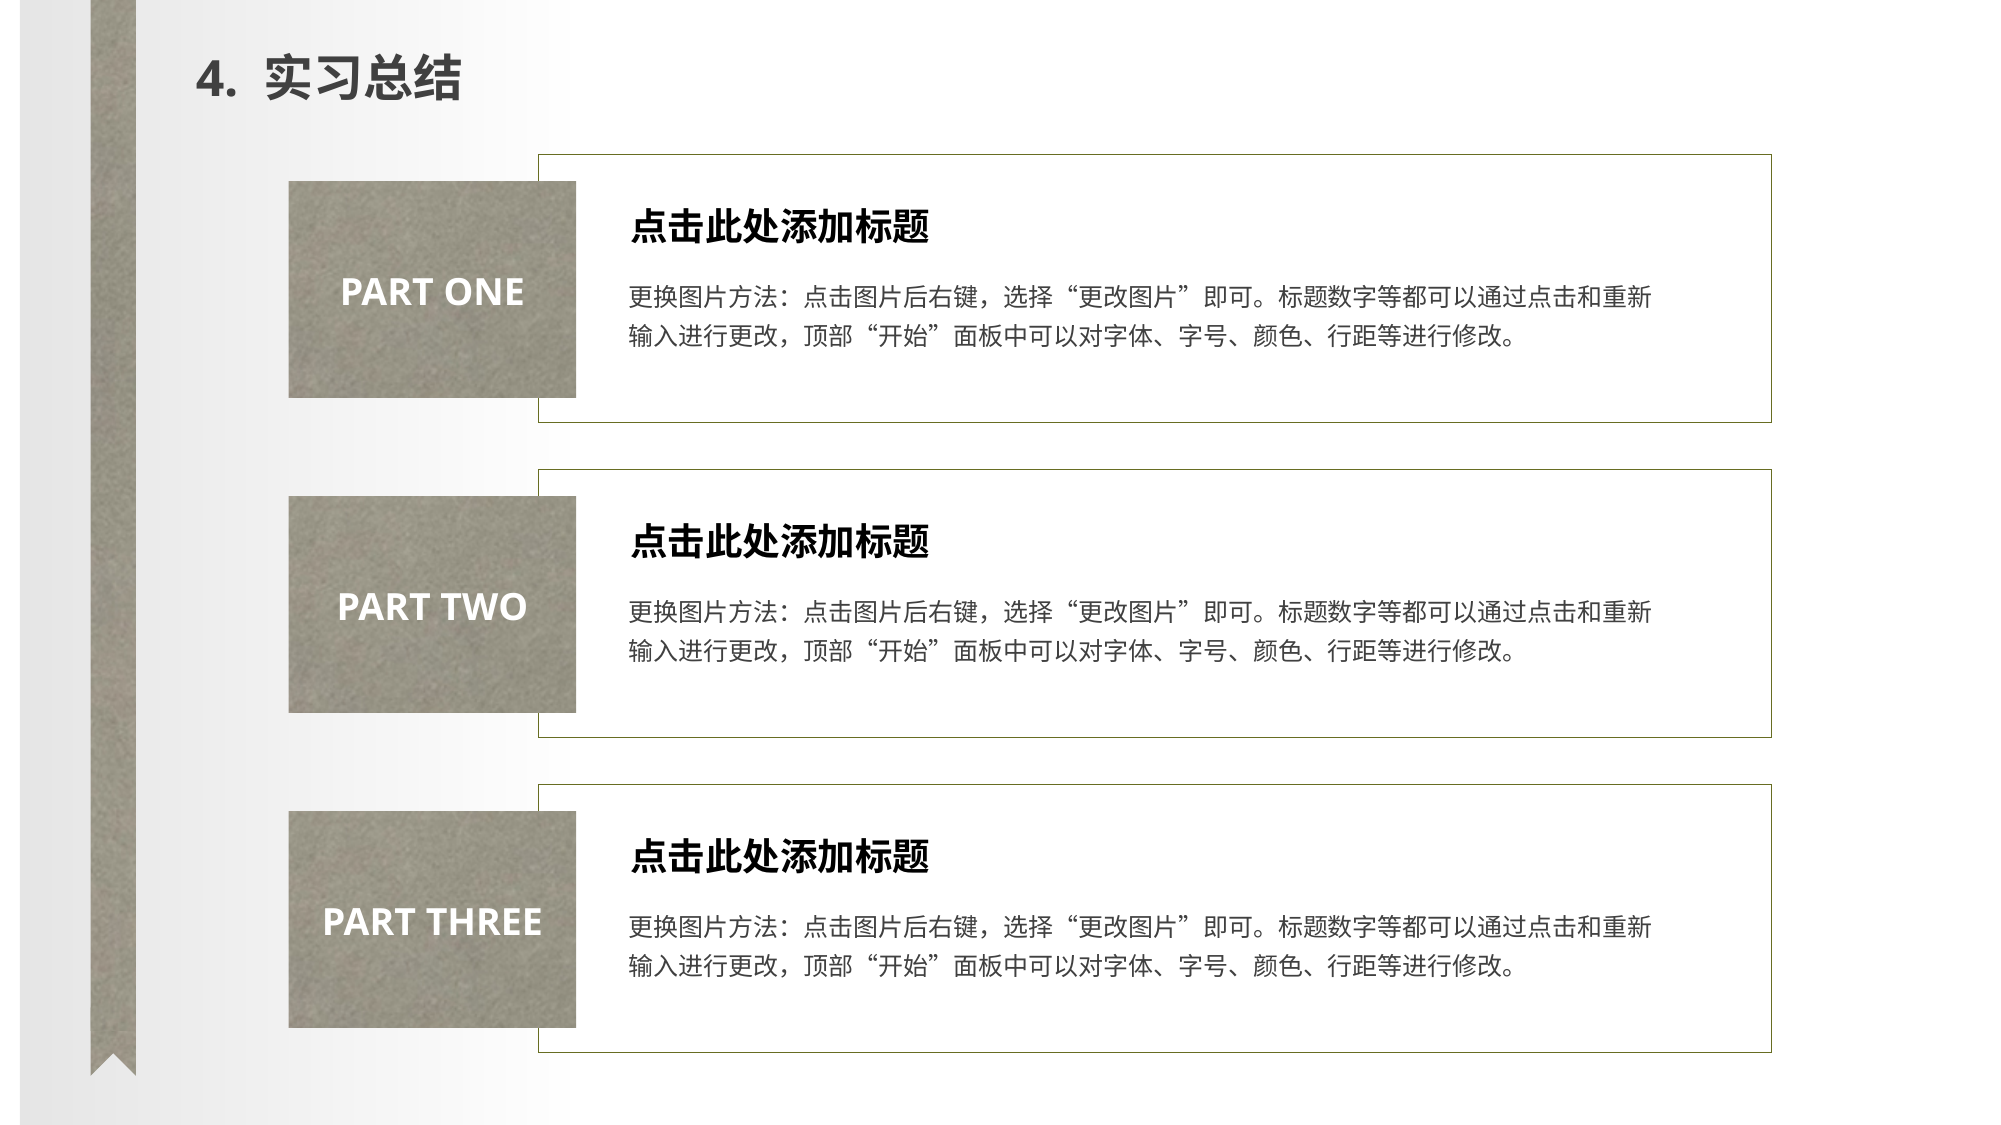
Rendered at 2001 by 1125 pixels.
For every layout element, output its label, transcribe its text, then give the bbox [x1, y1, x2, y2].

text_box PART TWO [288, 496, 538, 713]
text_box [538, 469, 1772, 738]
picture [90, 0, 136, 1076]
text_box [538, 154, 1772, 423]
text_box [538, 784, 1772, 1053]
list 4. 实习总结 [180, 36, 1079, 125]
text_box PART THREE [288, 811, 538, 1028]
text_box PART ONE [288, 181, 538, 398]
